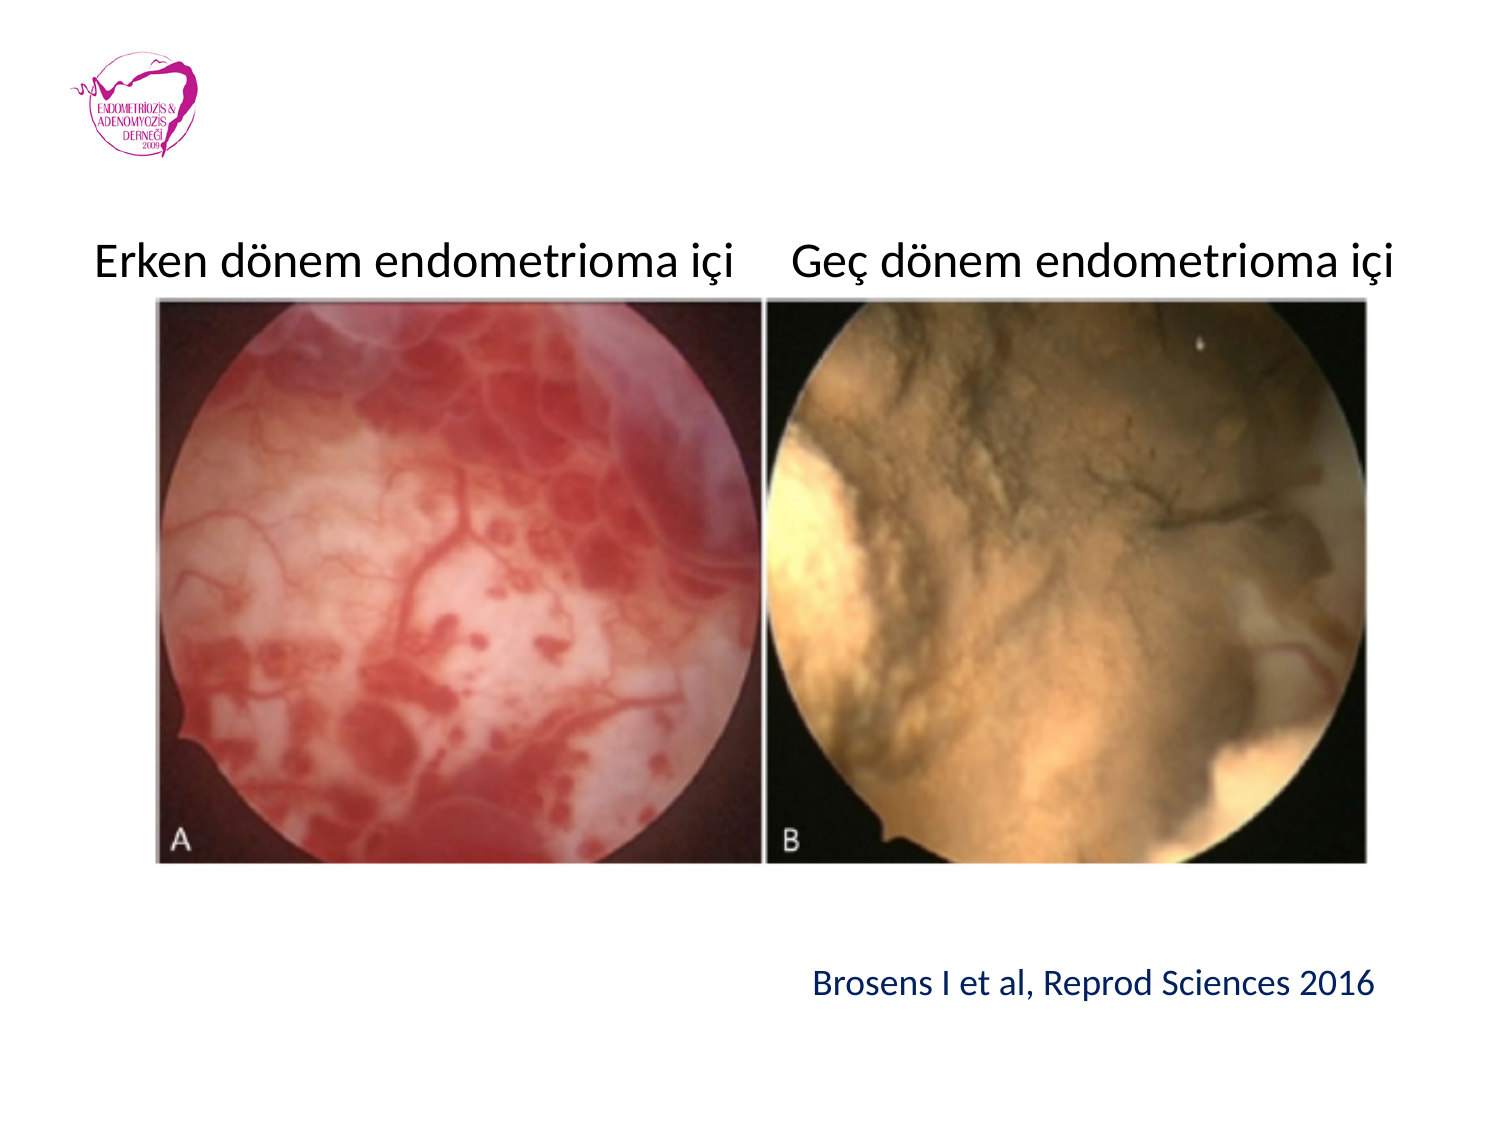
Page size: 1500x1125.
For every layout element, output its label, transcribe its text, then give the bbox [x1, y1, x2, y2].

text_box Geç dönem endometrioma içi [776, 219, 1410, 295]
picture [70, 46, 206, 162]
text_box Erken dönem endometrioma içi [79, 219, 750, 295]
picture [137, 292, 1376, 882]
text_box Brosens I et al, Reprod Sciences 2016 [797, 950, 1391, 1011]
